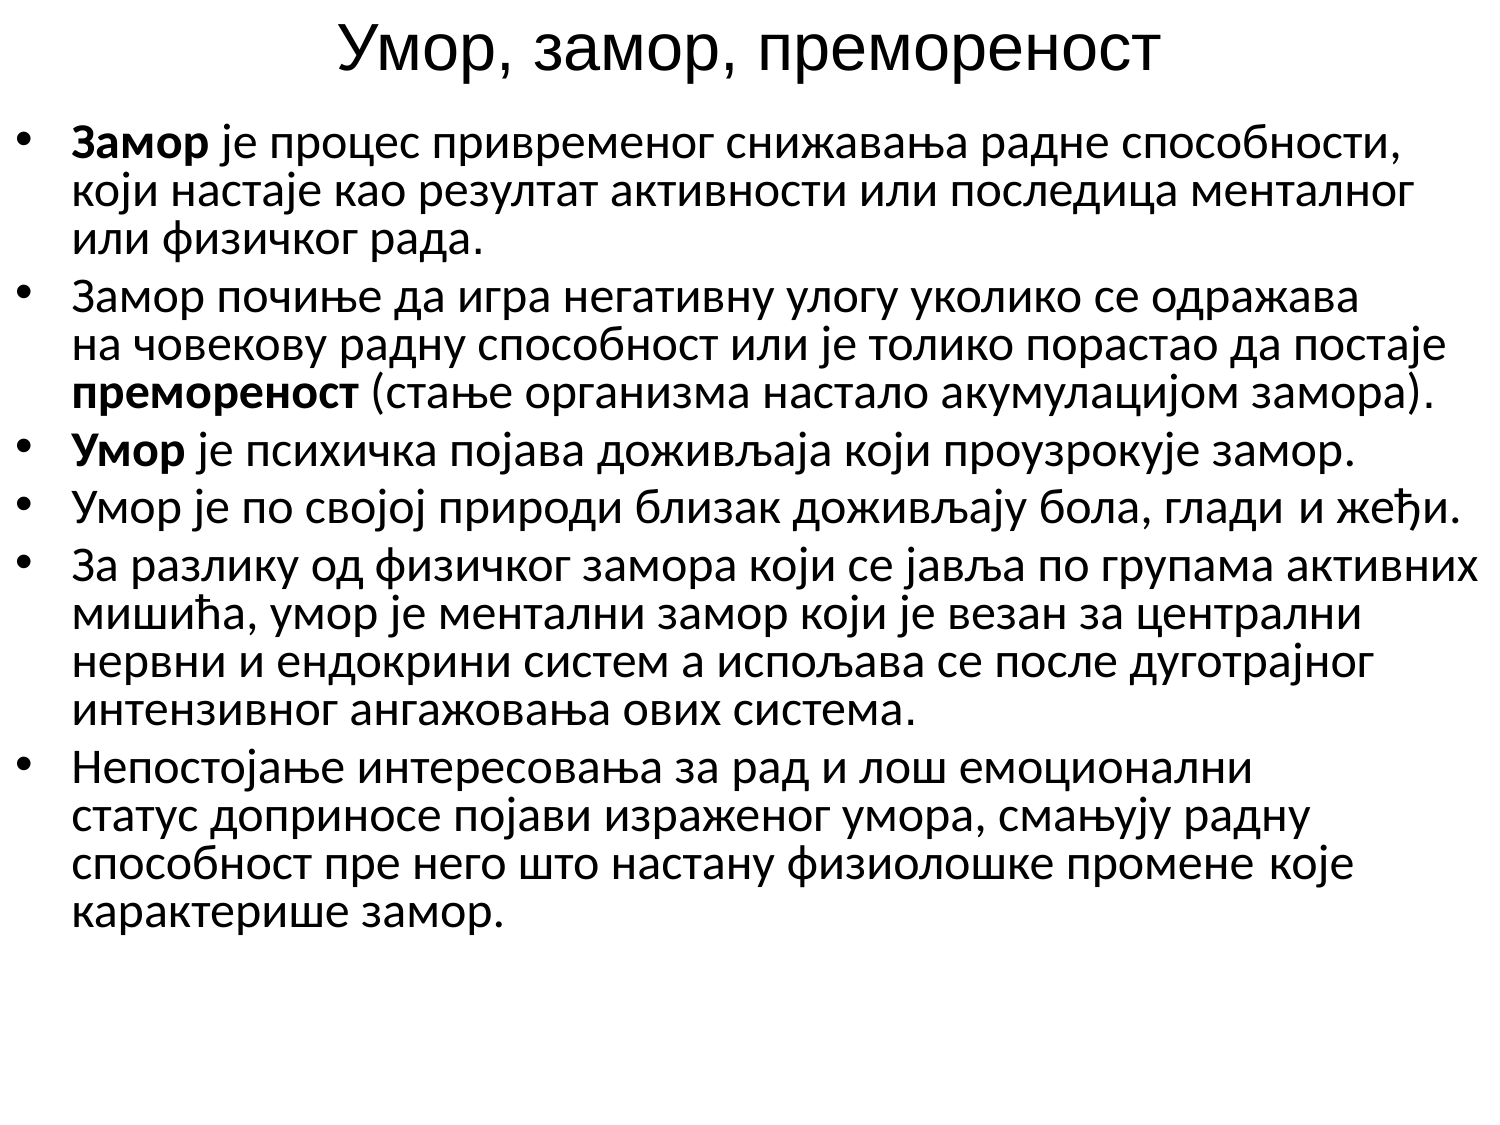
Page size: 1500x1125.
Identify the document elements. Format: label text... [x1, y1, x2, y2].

title Умор, замор, премореност [74, 0, 1426, 112]
list Замор је процес привременог снижавања радне способности, који настаје као резултат активности или последица менталног или физичког рада. Замор почиње да игра негативну улогу уколико се одражава на човекову радну способност или је толико порастао да постаје премореност (стање организма настало акумулацијом замора). Умор је психичка појава доживљаја који проузрокује замор. Умор је по својој природи близак доживљају бола, глади и жеђи. За разлику од физичког замора који се јавља по групама активних мишића, умор је ментални замор који је везан за централни нервни и ендокрини систем а испољава се после дуготрајног интензивног ангажовања ових система. Непостојање интересовања за рад и лош емоционални статус доприносе појави израженог умора, смањују радну способност пре него што настану физиолошке промене које карактерише замор. [0, 112, 1500, 856]
